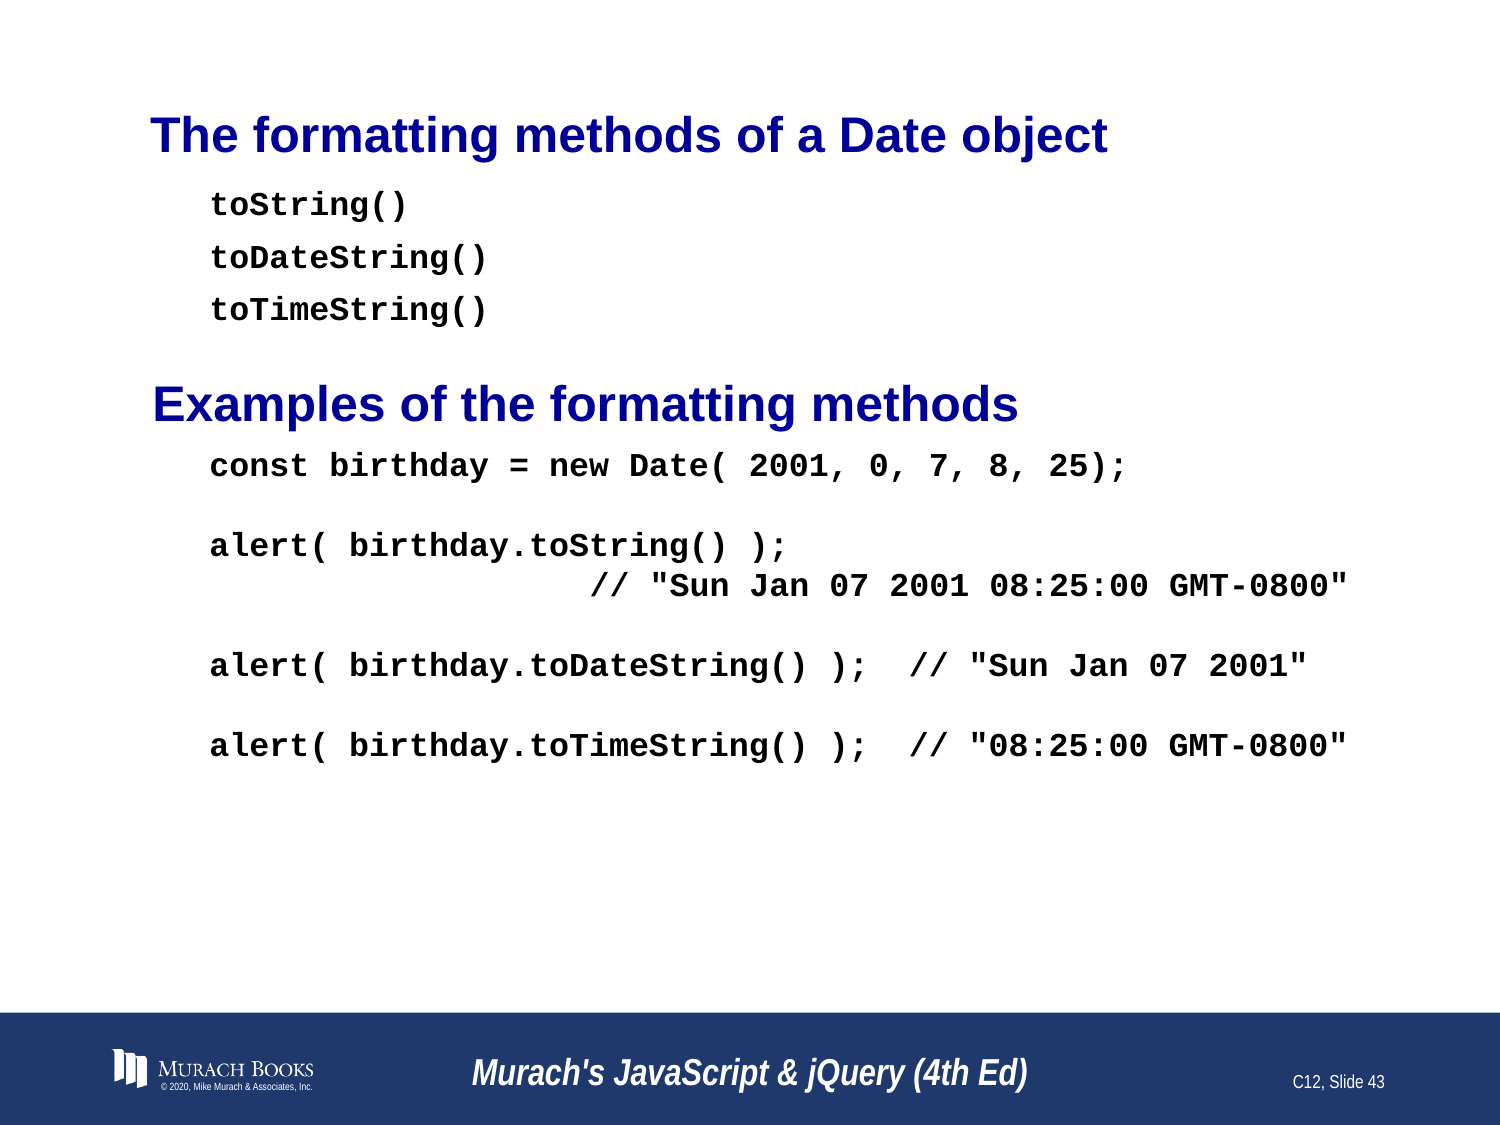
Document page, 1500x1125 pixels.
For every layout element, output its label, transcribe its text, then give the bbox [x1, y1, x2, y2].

slide_number C12, Slide 43 [1087, 1025, 1400, 1100]
footer © 2020, Mike Murach & Associates, Inc. [12, 1025, 463, 1100]
slide_number Murach's JavaScript & jQuery (4th Ed) [463, 1025, 1050, 1100]
title The formatting methods of a Date object [150, 102, 1350, 164]
list toString() toDateString() toTimeString() Examples of the formatting methods const birthday = new Date( 2001, 0, 7, 8, 25); alert( birthday.toString() ); // "Sun Jan 07 2001 08:25:00 GMT-0800" alert( birthday.toDateString() ); // "Sun Jan 07 2001" alert( birthday.toTimeString() ); // "08:25:00 GMT-0800" [137, 174, 1375, 975]
